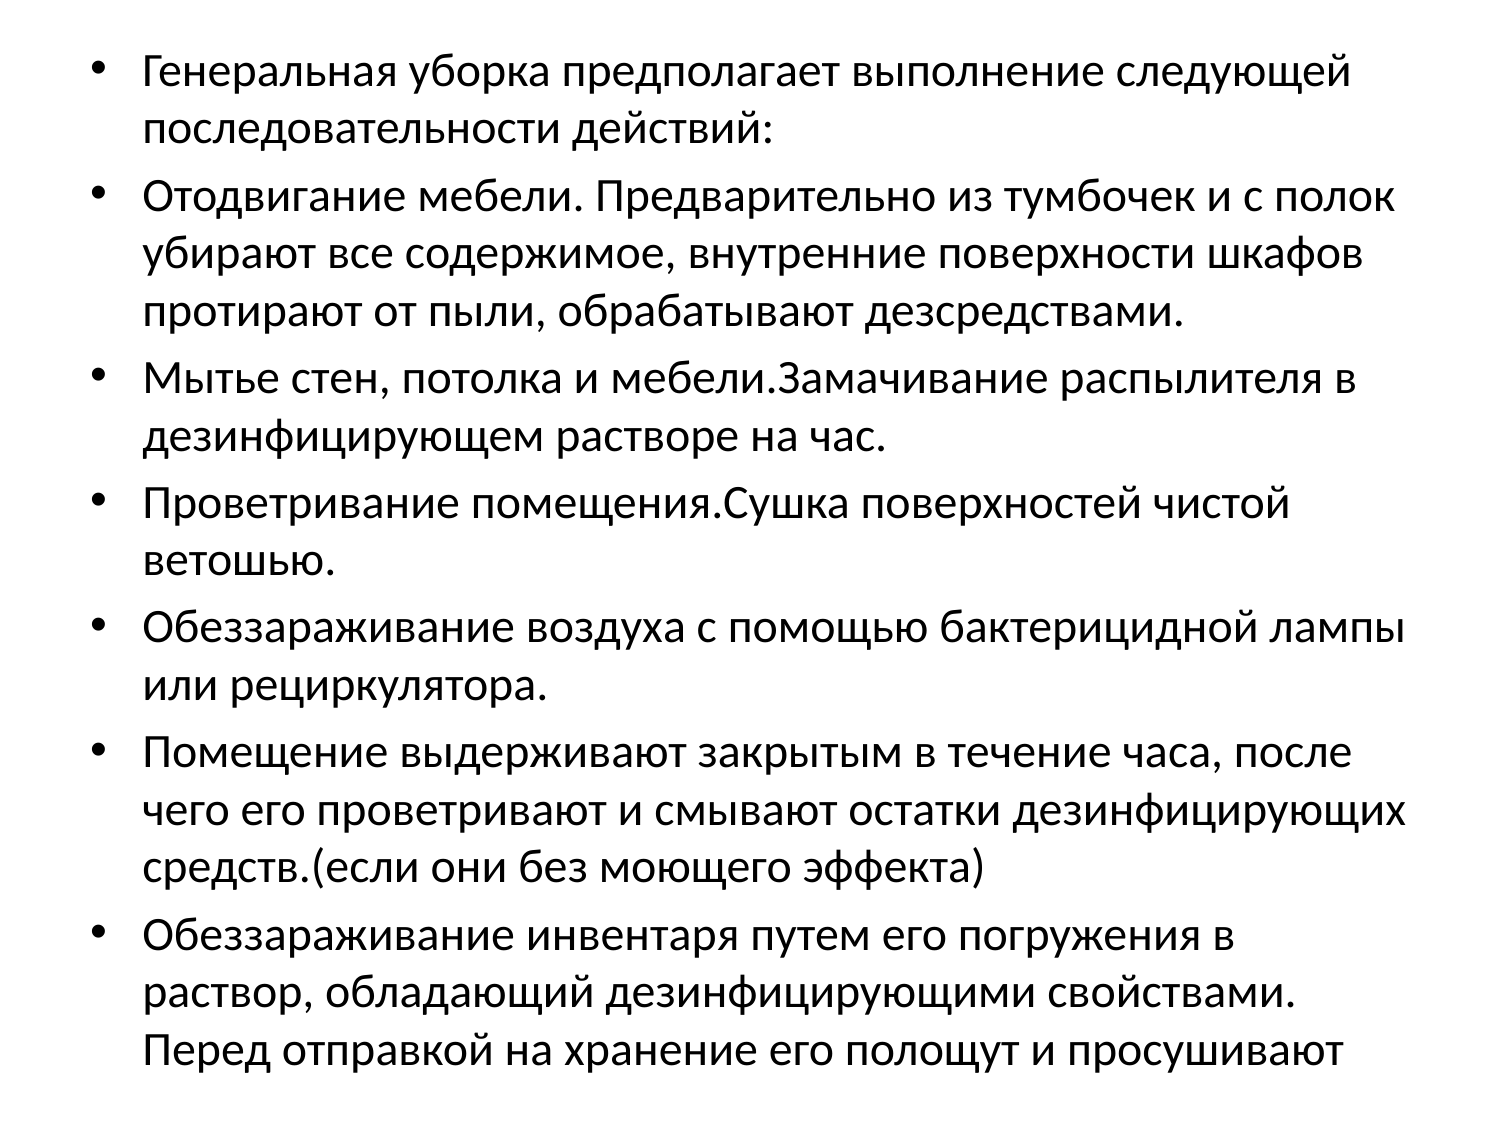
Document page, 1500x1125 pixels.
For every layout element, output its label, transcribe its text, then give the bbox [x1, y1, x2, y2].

list Генеральная уборка предполагает выполнение следующей последовательности действий: Отодвигание мебели. Предварительно из тумбочек и с полок убирают все содержимое, внутренние поверхности шкафов протирают от пыли, обрабатывают дезсредствами. Мытье стен, потолка и мебели.Замачивание распылителя в дезинфицирующем растворе на час. Проветривание помещения.Сушка поверхностей чистой ветошью. Обеззараживание воздуха с помощью бактерицидной лампы или рециркулятора. Помещение выдерживают закрытым в течение часа, после чего его проветривают и смывают остатки дезинфицирующих средств.(если они без моющего эффекта) Обеззараживание инвентаря путем его погружения в раствор, обладающий дезинфицирующими свойствами. Перед отправкой на хранение его полощут и просушивают [75, 30, 1425, 1125]
